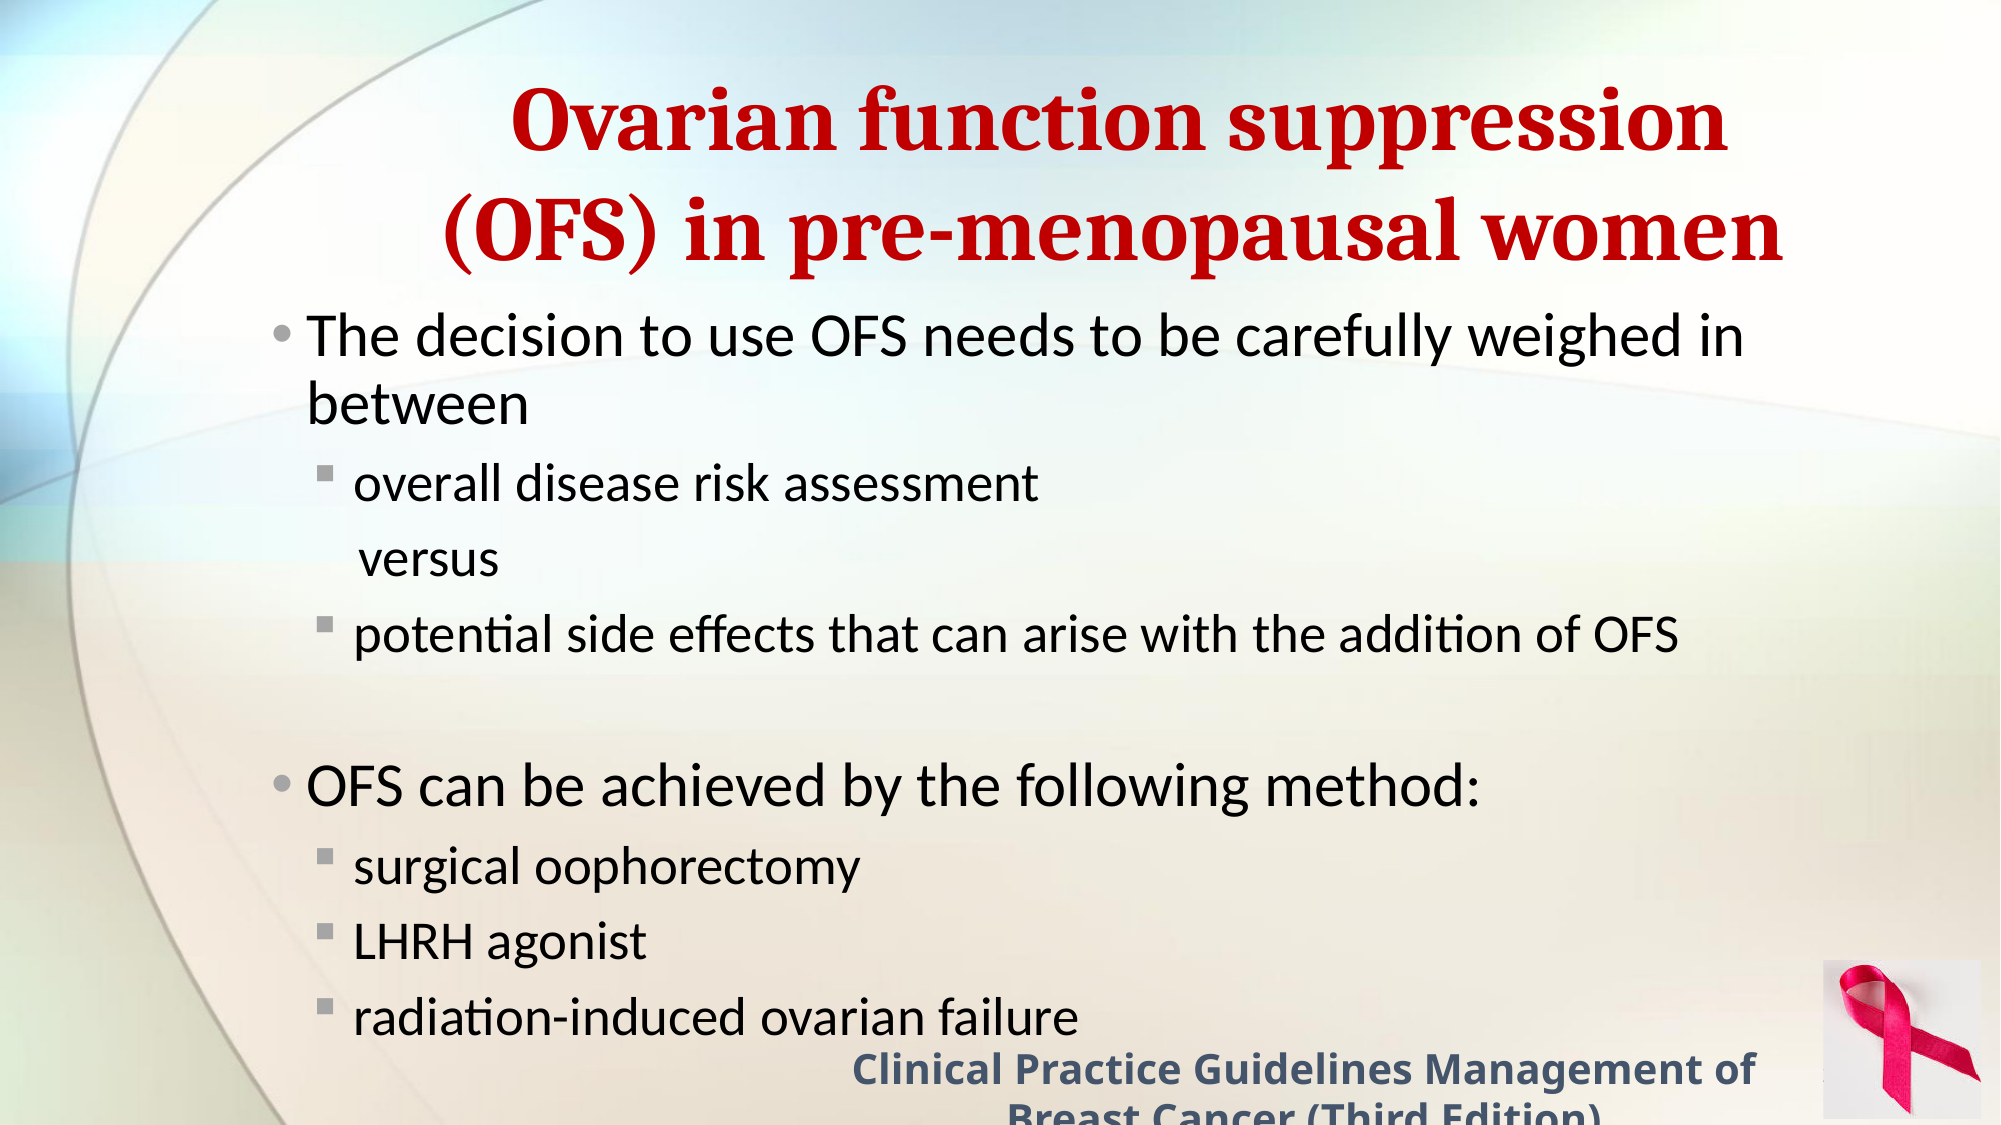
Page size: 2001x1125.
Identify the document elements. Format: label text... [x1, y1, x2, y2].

text_box Clinical Practice Guidelines Management of Breast Cancer (Third Edition) [788, 1035, 1820, 1125]
title Ovarian function suppression (OFS) in pre-menopausal women [381, 59, 1863, 278]
picture [0, 0, 2001, 1125]
list The decision to use OFS needs to be carefully weighed in between overall disease risk assessment versus potential side effects that can arise with the addition of OFS OFS can be achieved by the following method: surgical oophorectomy LHRH agonist radiation-induced ovarian failure [256, 294, 1863, 1061]
